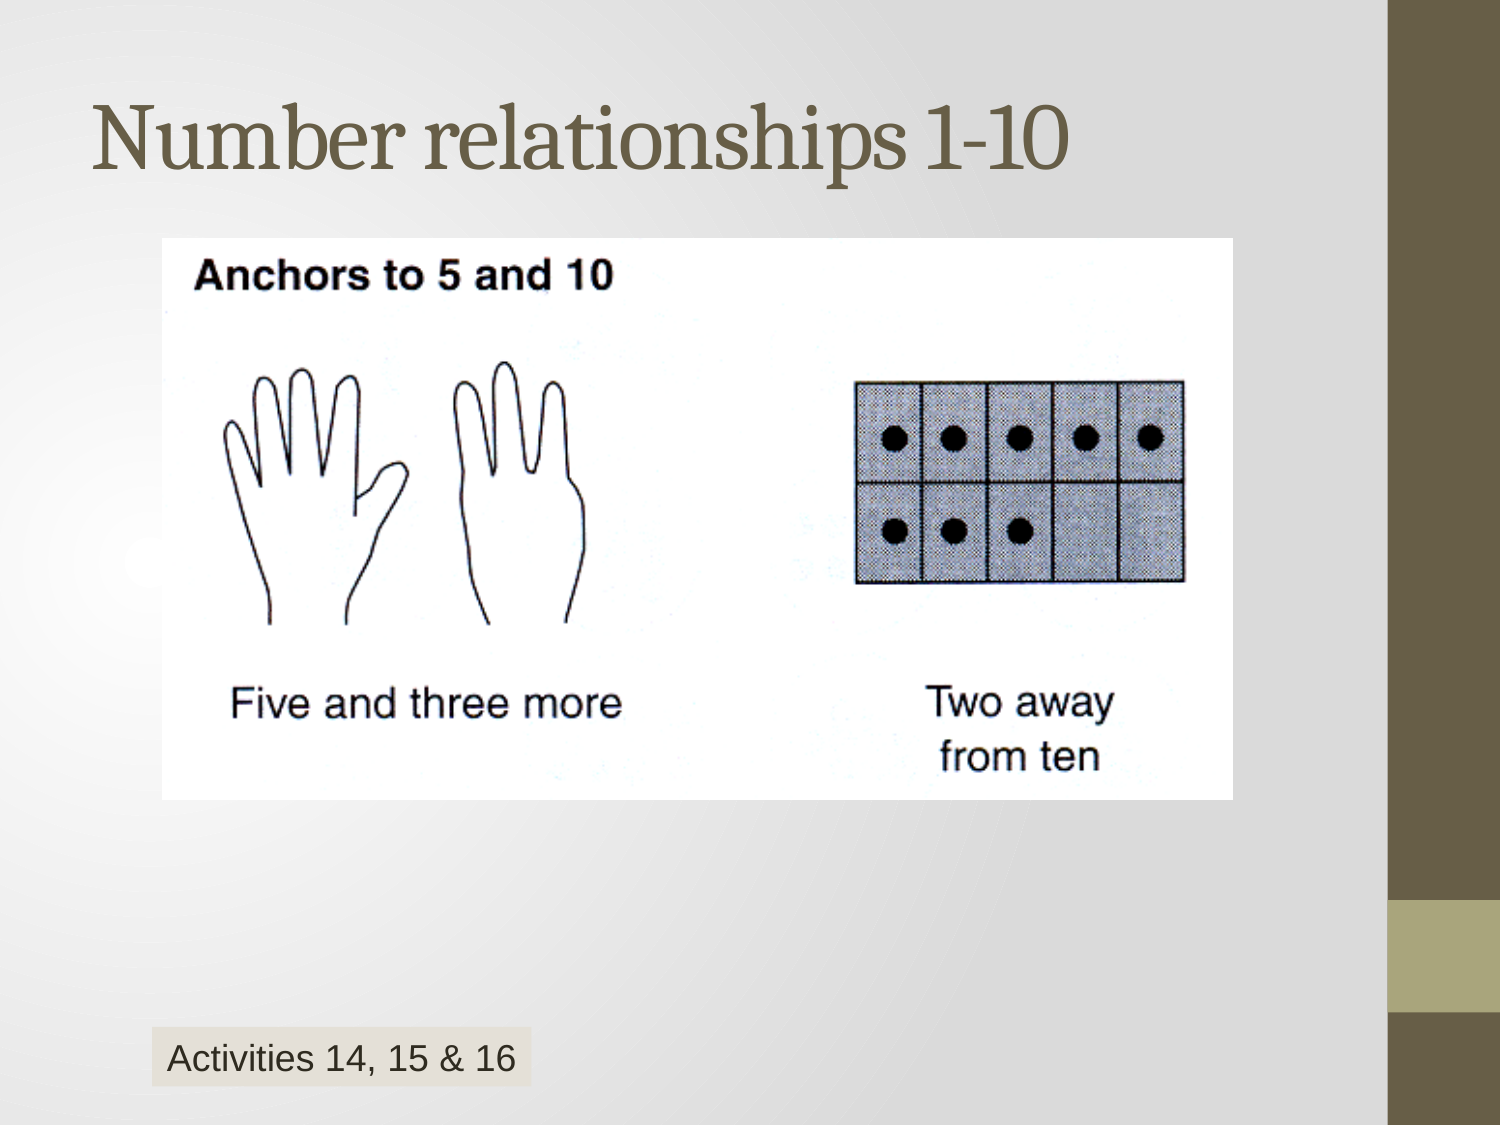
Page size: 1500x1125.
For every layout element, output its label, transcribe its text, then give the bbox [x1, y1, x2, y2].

picture [161, 238, 1234, 801]
title Number relationships 1-10 [75, 37, 1288, 225]
text_box Activities 14, 15 & 16 [152, 1026, 532, 1087]
